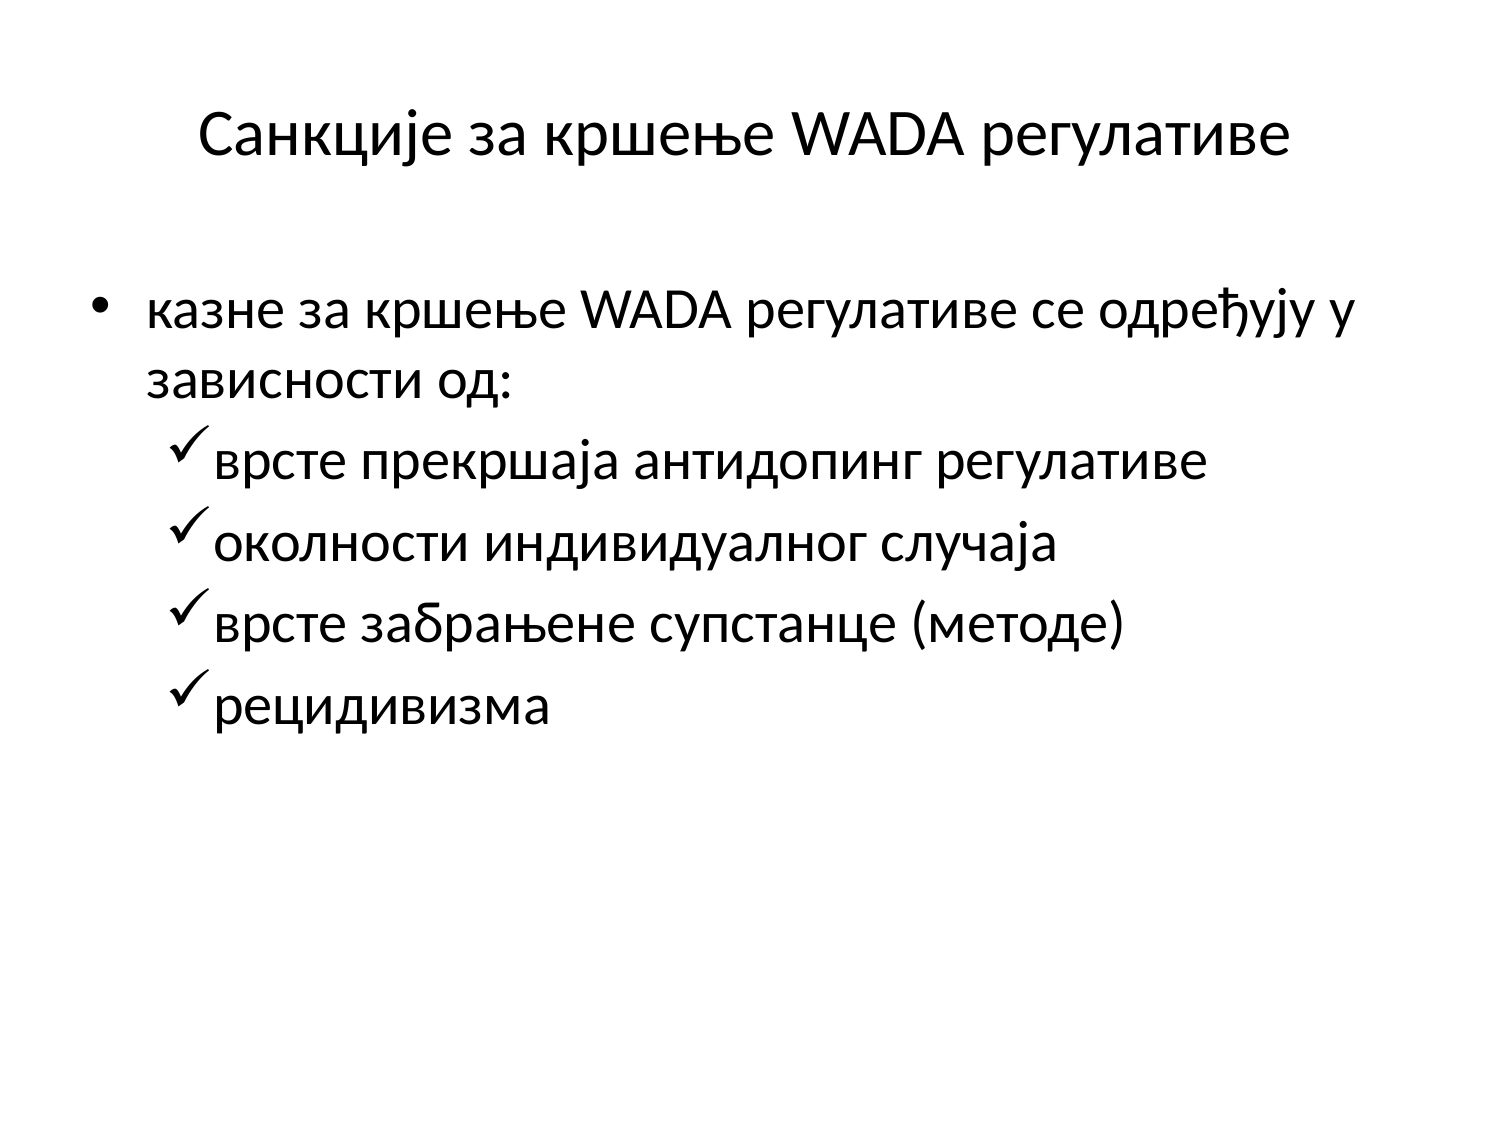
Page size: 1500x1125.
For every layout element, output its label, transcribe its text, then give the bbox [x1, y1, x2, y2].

title Санкције за кршење WADA регулативе [70, 35, 1421, 223]
list казне за кршење WADA регулативе се одређују у зависности од: врсте прекршаја антидопинг регулативе околности индивидуалног случаја врсте забрањене супстанце (методе) рецидивизма [75, 262, 1425, 1005]
